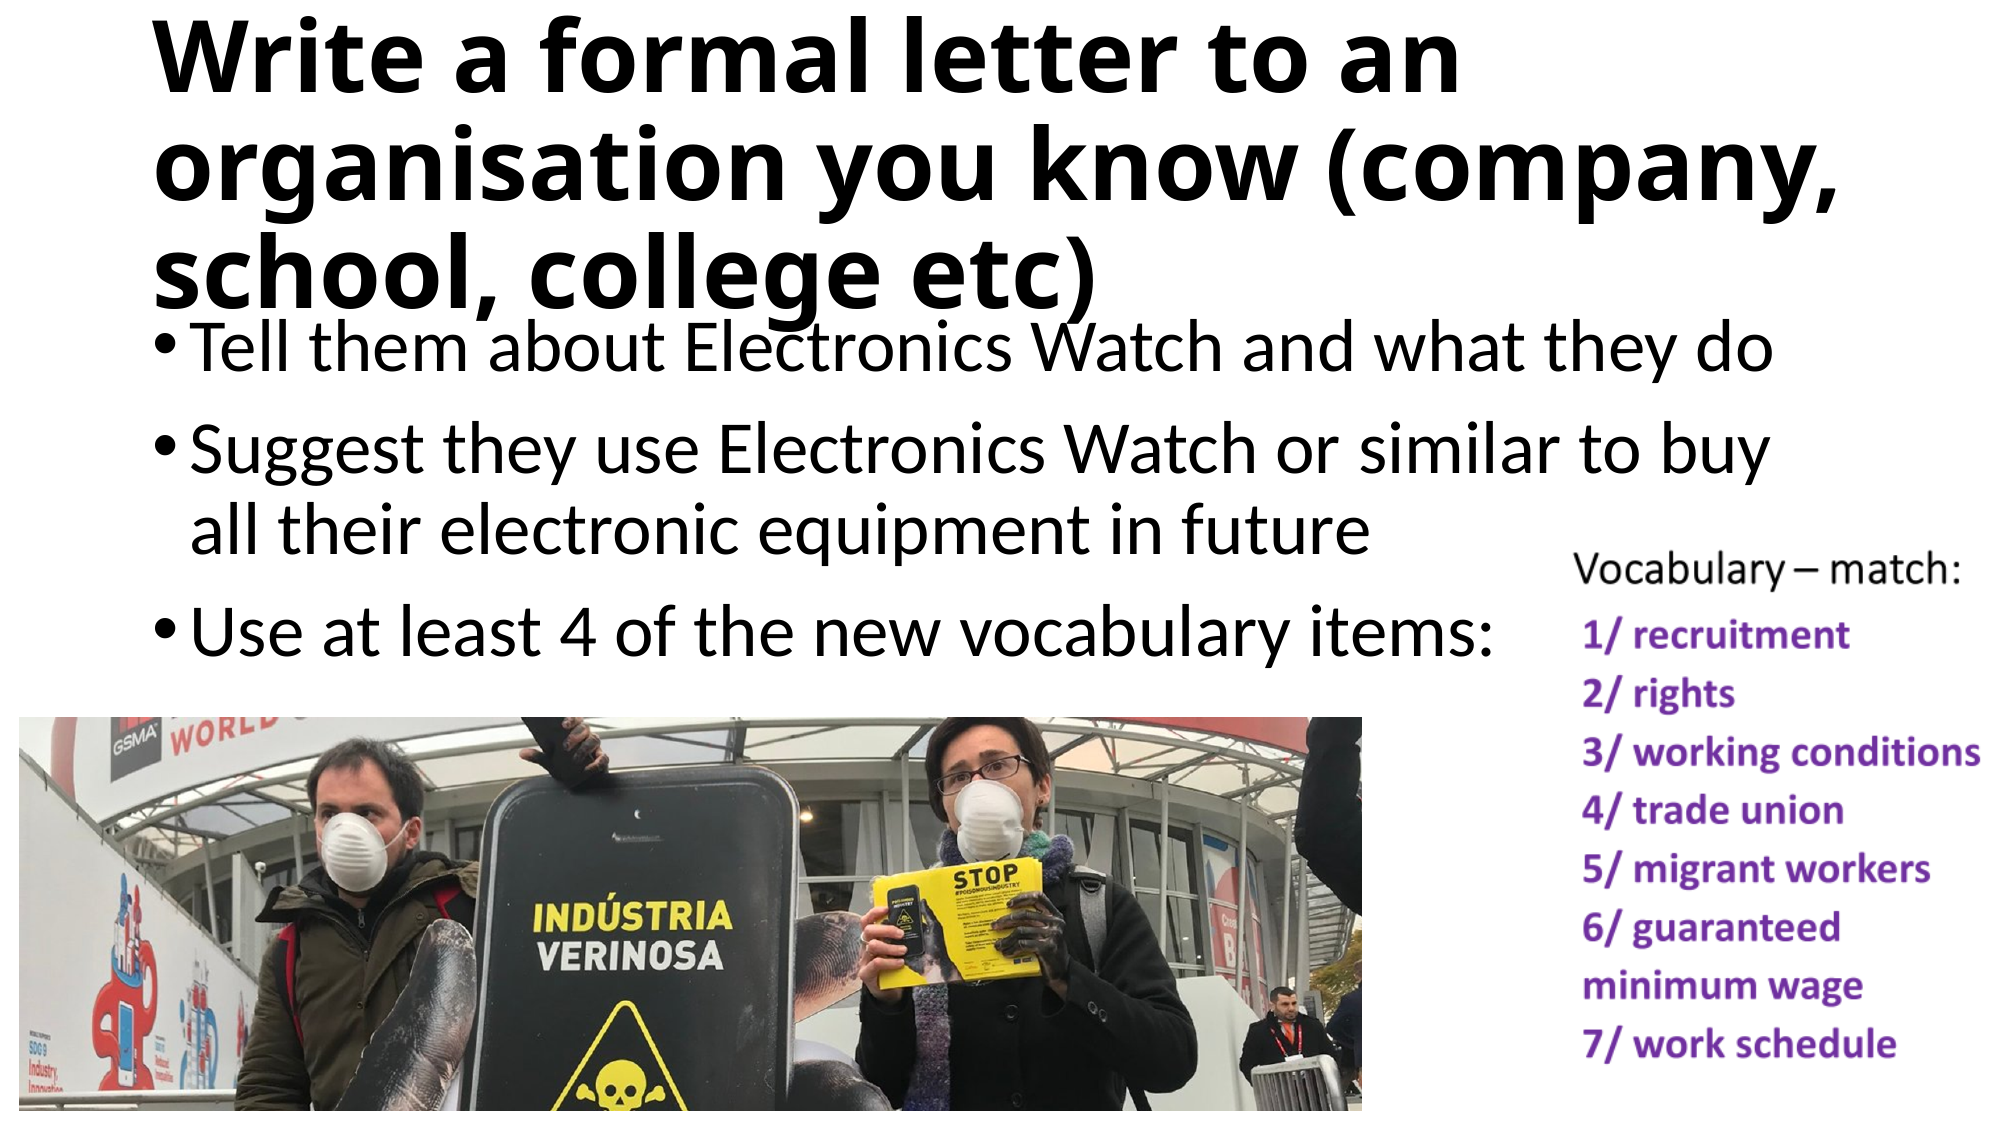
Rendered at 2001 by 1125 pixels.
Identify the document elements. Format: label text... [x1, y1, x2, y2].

title Write a formal letter to an organisation you know (company, school, college etc) [137, 59, 1863, 278]
picture [1527, 500, 2000, 1093]
picture [19, 717, 1362, 1111]
list Tell them about Electronics Watch and what they do Suggest they use Electronics Watch or similar to buy all their electronic equipment in future Use at least 4 of the new vocabulary items: [137, 299, 1863, 1014]
